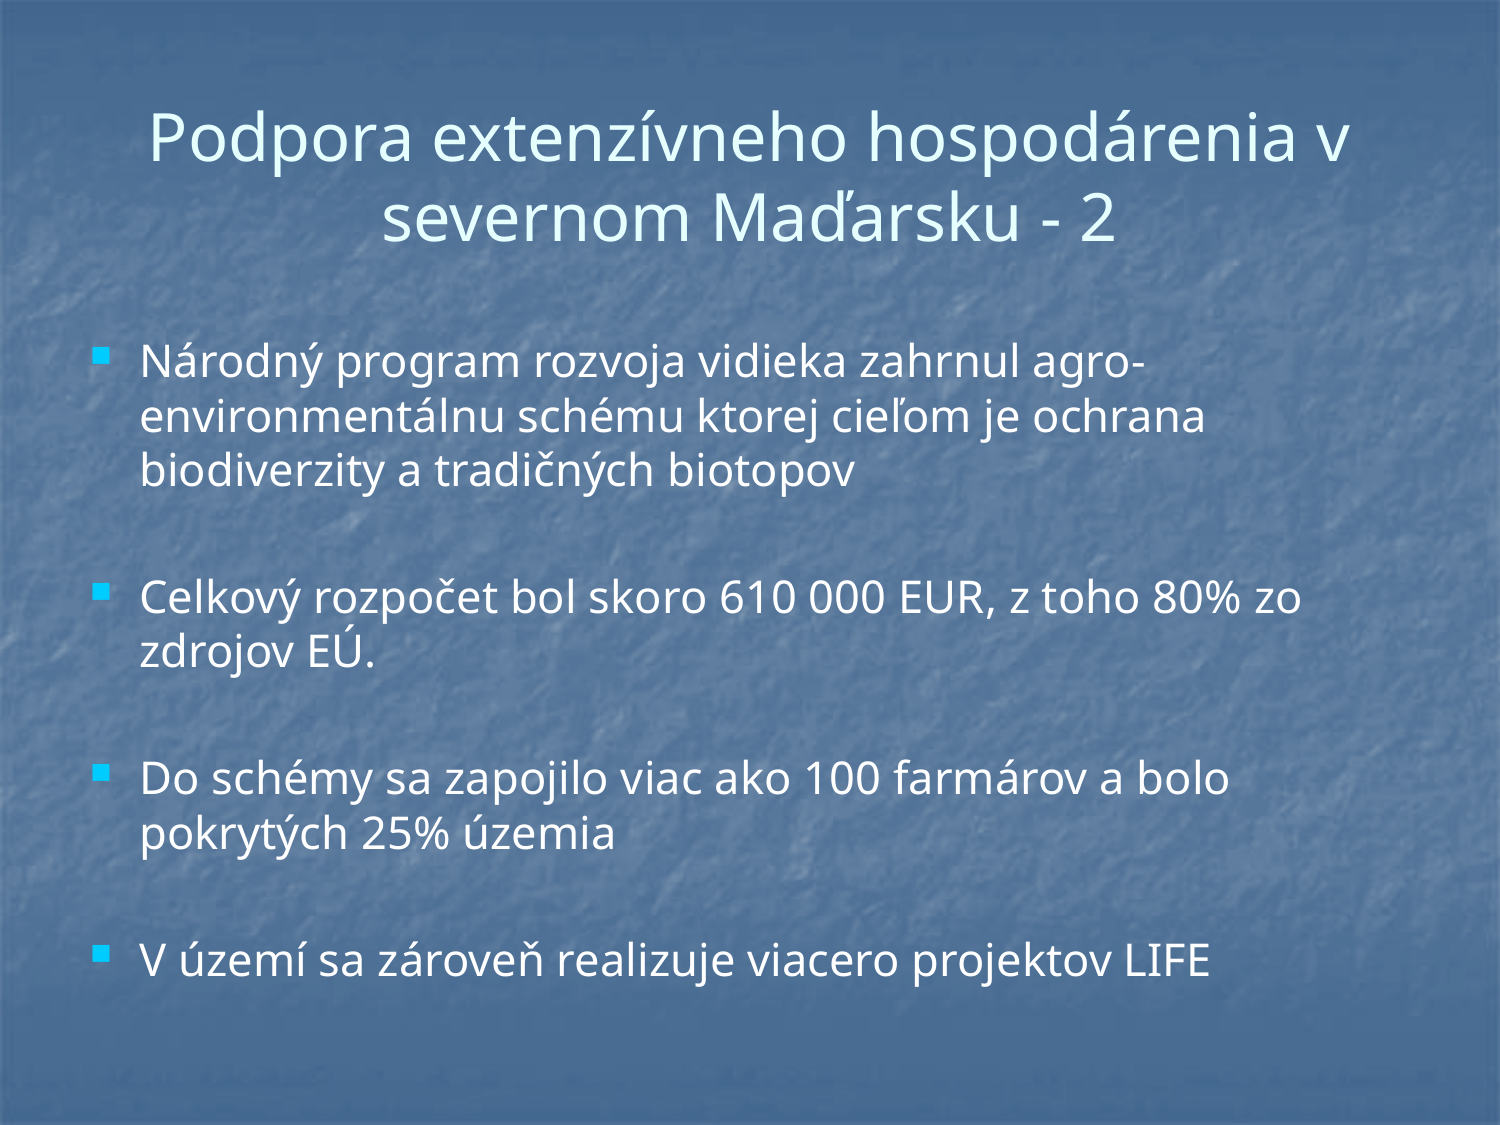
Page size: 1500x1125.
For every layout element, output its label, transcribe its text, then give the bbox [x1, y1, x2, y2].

title Podpora extenzívneho hospodárenia v severnom Maďarsku - 2 [75, 62, 1425, 288]
list Národný program rozvoja vidieka zahrnul agro-environmentálnu schému ktorej cieľom je ochrana biodiverzity a tradičných biotopov Celkový rozpočet bol skoro 610 000 EUR, z toho 80% zo zdrojov EÚ. Do schémy sa zapojilo viac ako 100 farmárov a bolo pokrytých 25% územia V území sa zároveň realizuje viacero projektov LIFE [75, 324, 1425, 1000]
